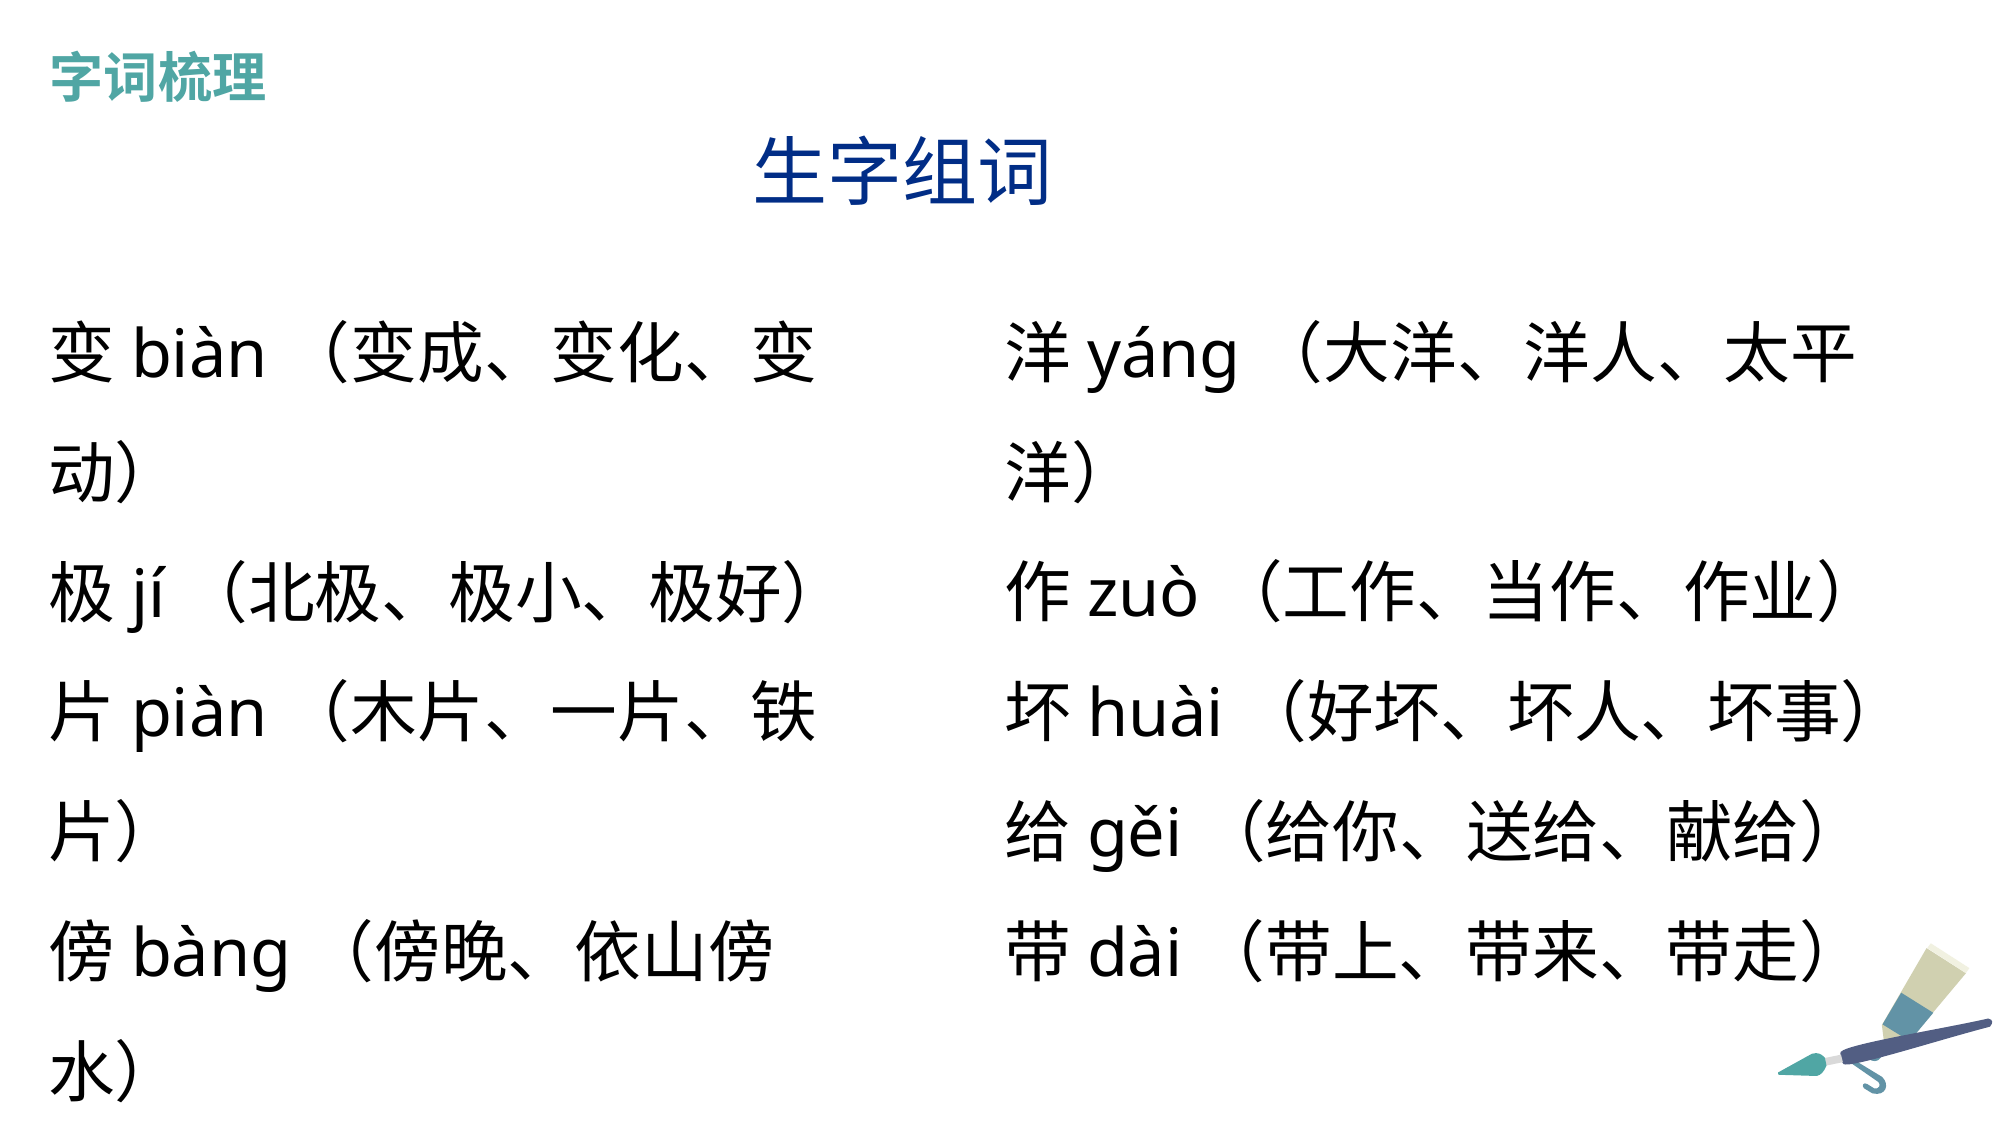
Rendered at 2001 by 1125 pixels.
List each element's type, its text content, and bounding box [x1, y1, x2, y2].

text_box 洋yáng（大洋、洋人、太平洋） 作zuò（工作、当作、作业） 坏huài（好坏、坏人、坏事） 给gěi（给你、送给、献给） 带dài（带上、带来、带走） [989, 263, 1970, 998]
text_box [1811, 945, 1974, 1125]
text_box 生字组词 [737, 116, 1242, 222]
text_box 变biàn（变成、变化、变动） 极jí（北极、极小、极好） 片piàn（木片、一片、铁片） 傍bàng（傍晚、依山傍水） 海hǎi（海洋、大海、上海） [33, 263, 920, 1125]
text_box 字词梳理 [35, 36, 350, 116]
